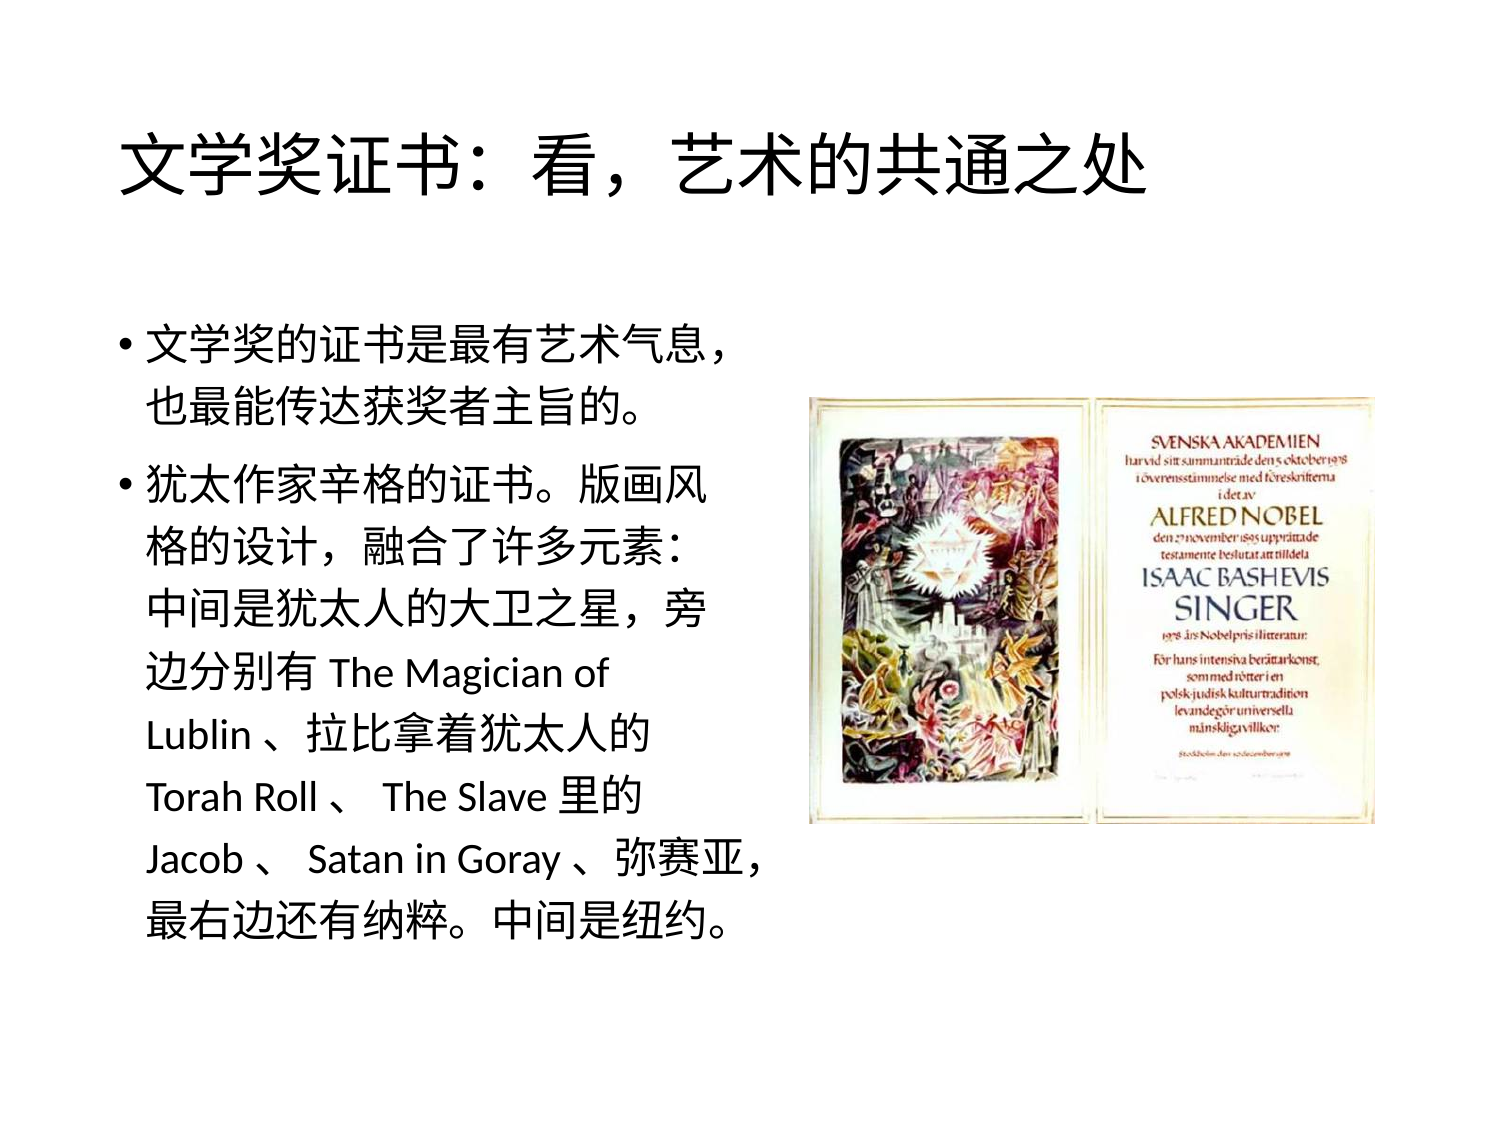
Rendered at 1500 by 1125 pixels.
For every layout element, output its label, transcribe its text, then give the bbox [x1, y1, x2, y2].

picture [809, 397, 1375, 824]
list 文学奖的证书是最有艺术气息，也最能传达获奖者主旨的。 犹太作家辛格的证书。版画风格的设计，融合了许多元素：中间是犹太人的大卫之星，旁边分别有The Magician of Lublin、拉比拿着犹太人的Torah Roll、The Slave里的Jacob、Satan in Goray、弥赛亚，最右边还有纳粹。中间是纽约。 [103, 299, 762, 1014]
title 文学奖证书：看，艺术的共通之处 [103, 59, 1397, 278]
